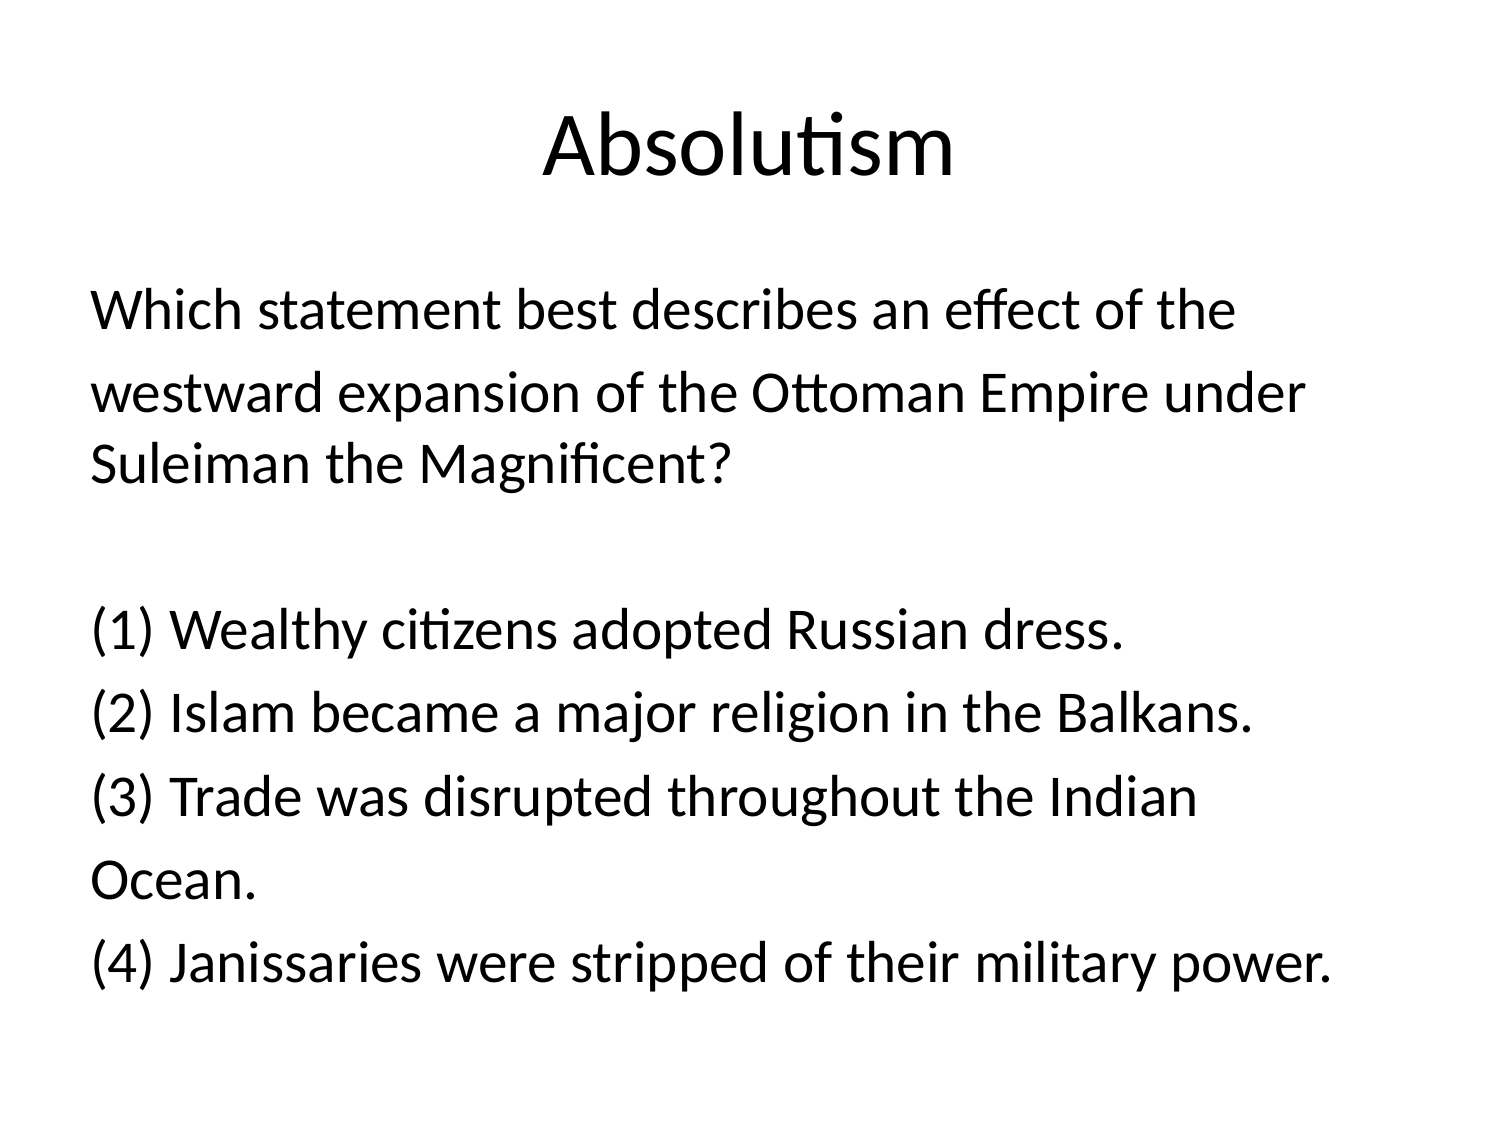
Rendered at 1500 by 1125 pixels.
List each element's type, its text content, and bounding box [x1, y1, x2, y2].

title Absolutism [75, 45, 1425, 233]
list Which statement best describes an effect of the westward expansion of the Ottoman Empire under Suleiman the Magnificent? (1) Wealthy citizens adopted Russian dress. (2) Islam became a major religion in the Balkans. (3) Trade was disrupted throughout the Indian Ocean. (4) Janissaries were stripped of their military power. [75, 262, 1425, 1005]
